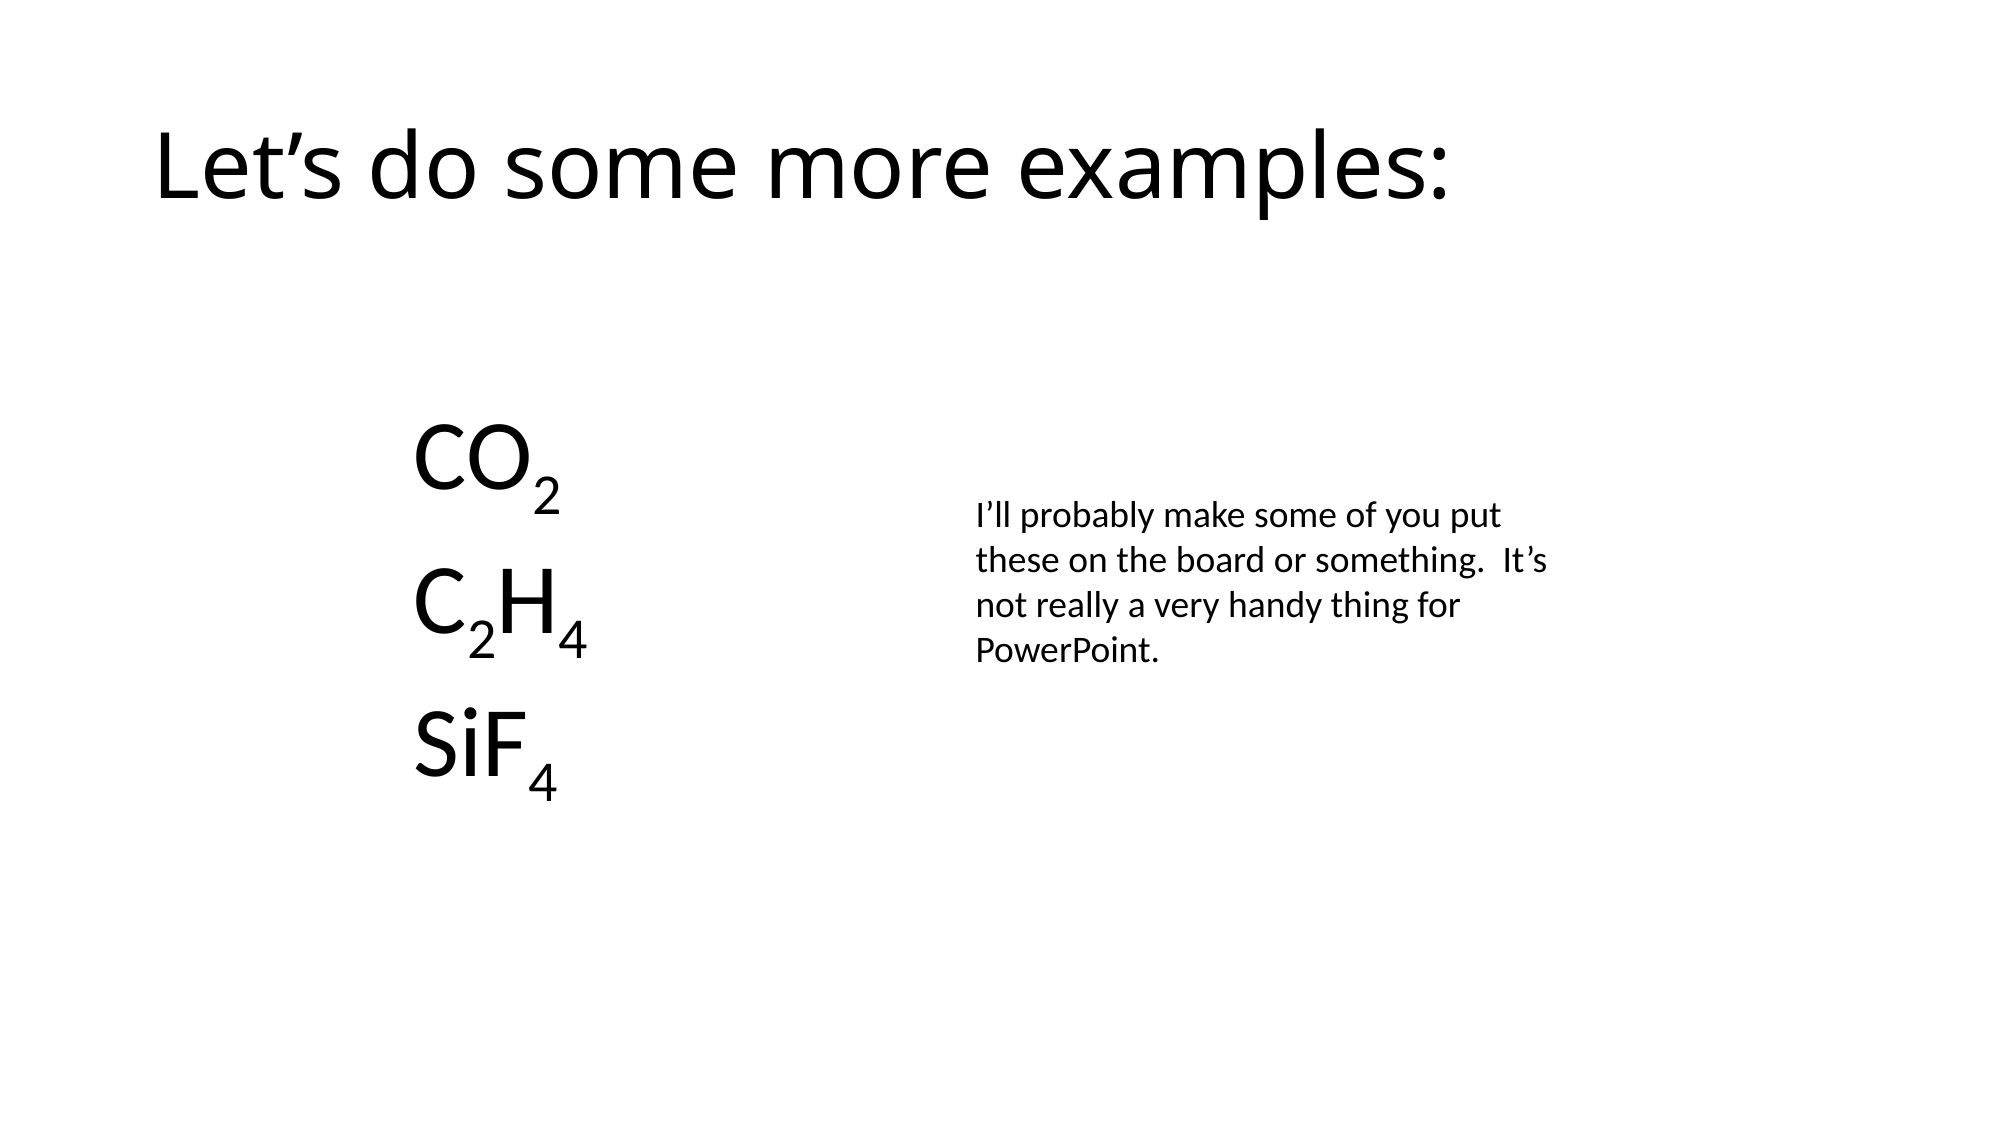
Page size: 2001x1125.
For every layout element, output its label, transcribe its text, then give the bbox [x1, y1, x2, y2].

title Let’s do some more examples: [137, 59, 1863, 278]
list CO2 C2H4 SiF4 [398, 383, 659, 935]
text_box I’ll probably make some of you put these on the board or something. It’s not really a very handy thing for PowerPoint. [960, 482, 1602, 678]
